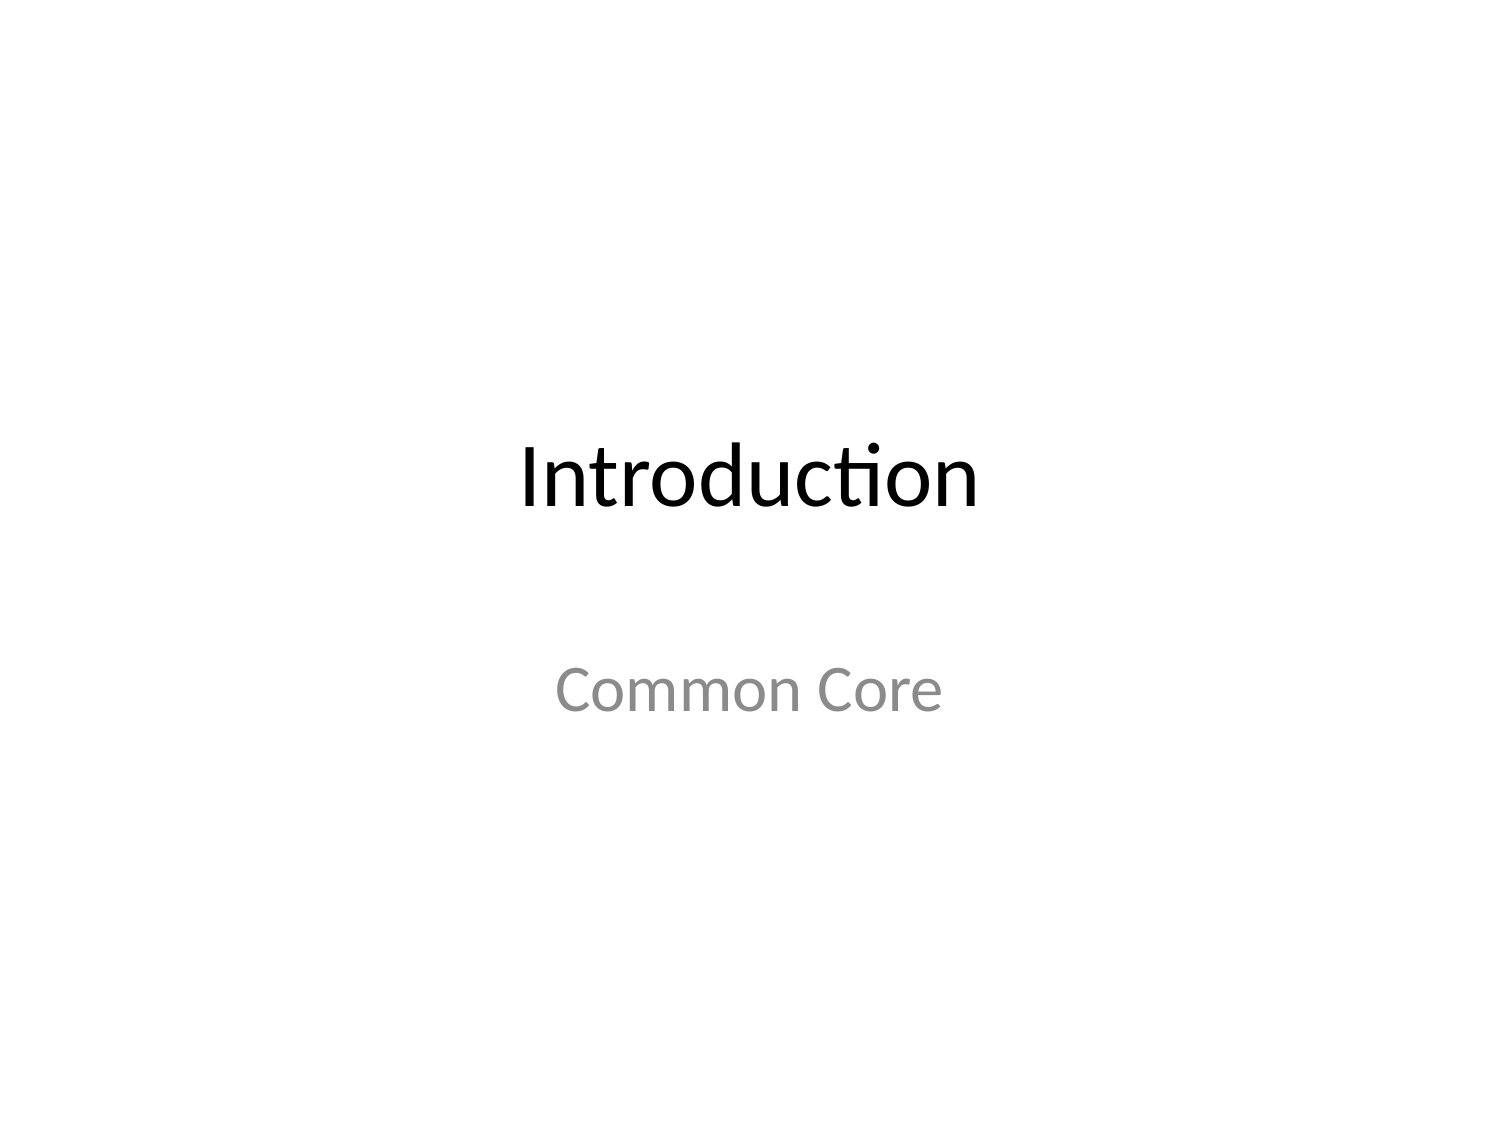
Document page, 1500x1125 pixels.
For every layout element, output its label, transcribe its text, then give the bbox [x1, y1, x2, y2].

subtitle Common Core [225, 637, 1275, 925]
title Introduction [112, 349, 1388, 591]
